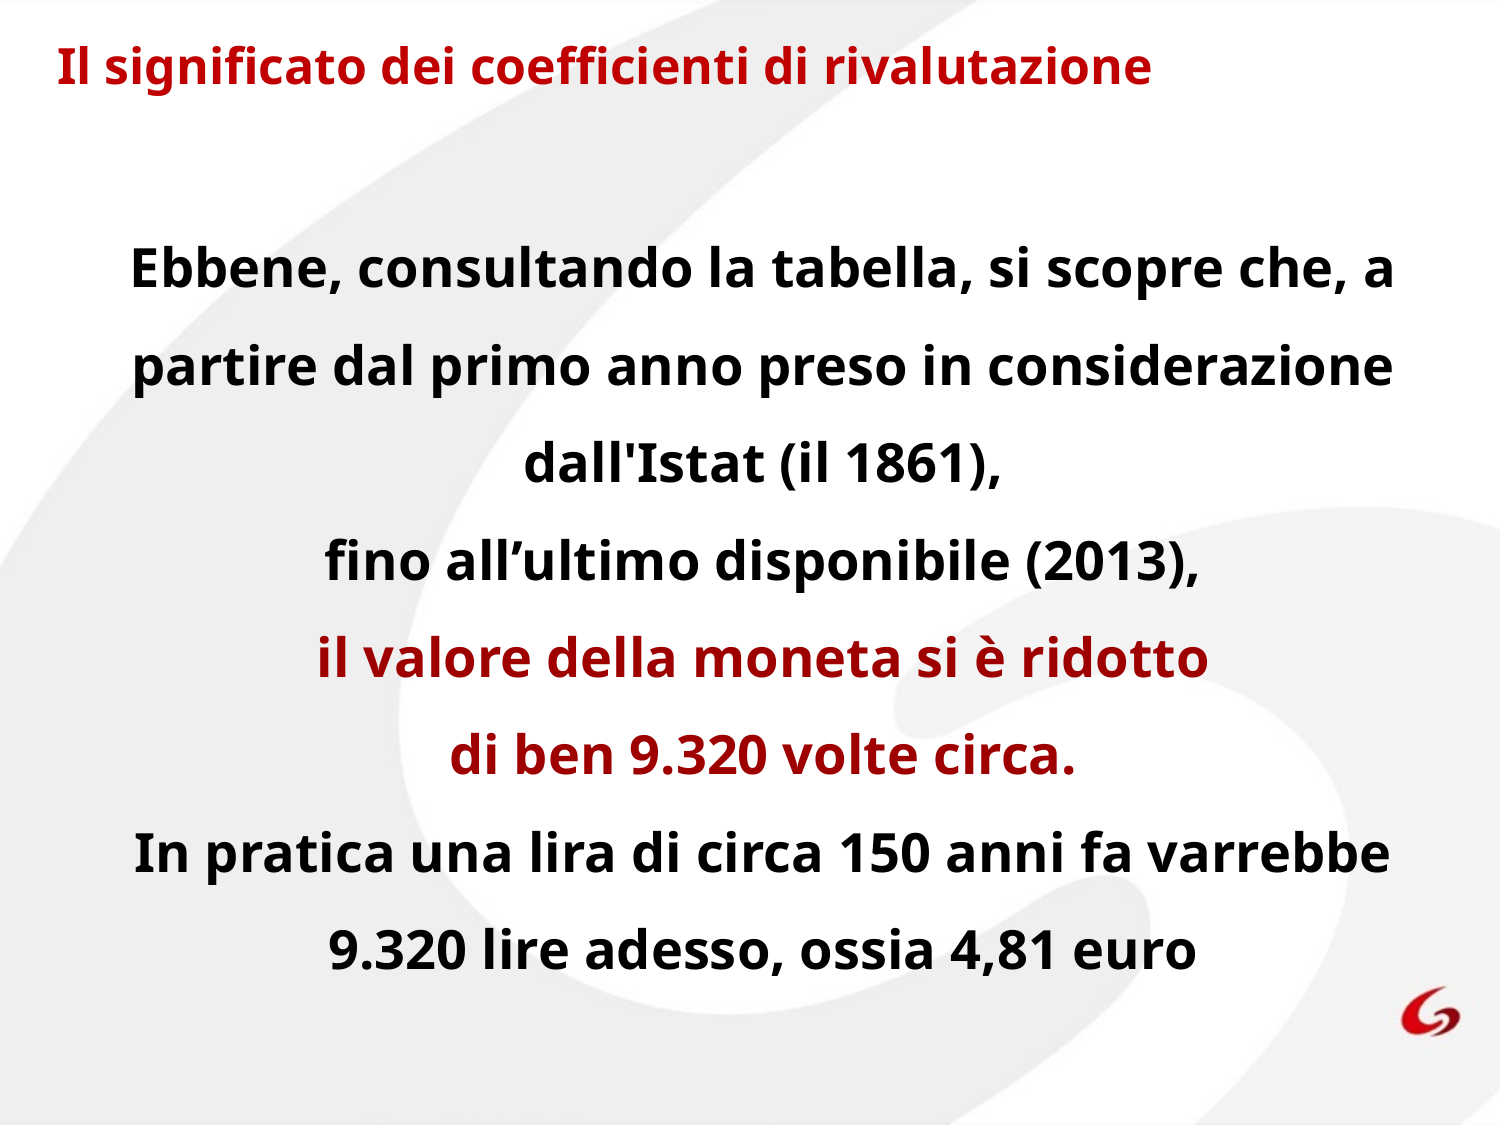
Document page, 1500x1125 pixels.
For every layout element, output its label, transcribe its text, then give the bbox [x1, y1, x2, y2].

picture [0, 0, 1500, 1125]
text_box Il significato dei coefficienti di rivalutazione [42, 27, 1398, 116]
list Ebbene, consultando la tabella, si scopre che, a partire dal primo anno preso in considerazione dall'Istat (il 1861), fino all’ultimo disponibile (2013), il valore della moneta si è ridotto di ben 9.320 volte circa. In pratica una lira di circa 150 anni fa varrebbe 9.320 lire adesso, ossia 4,81 euro [75, 193, 1453, 1052]
